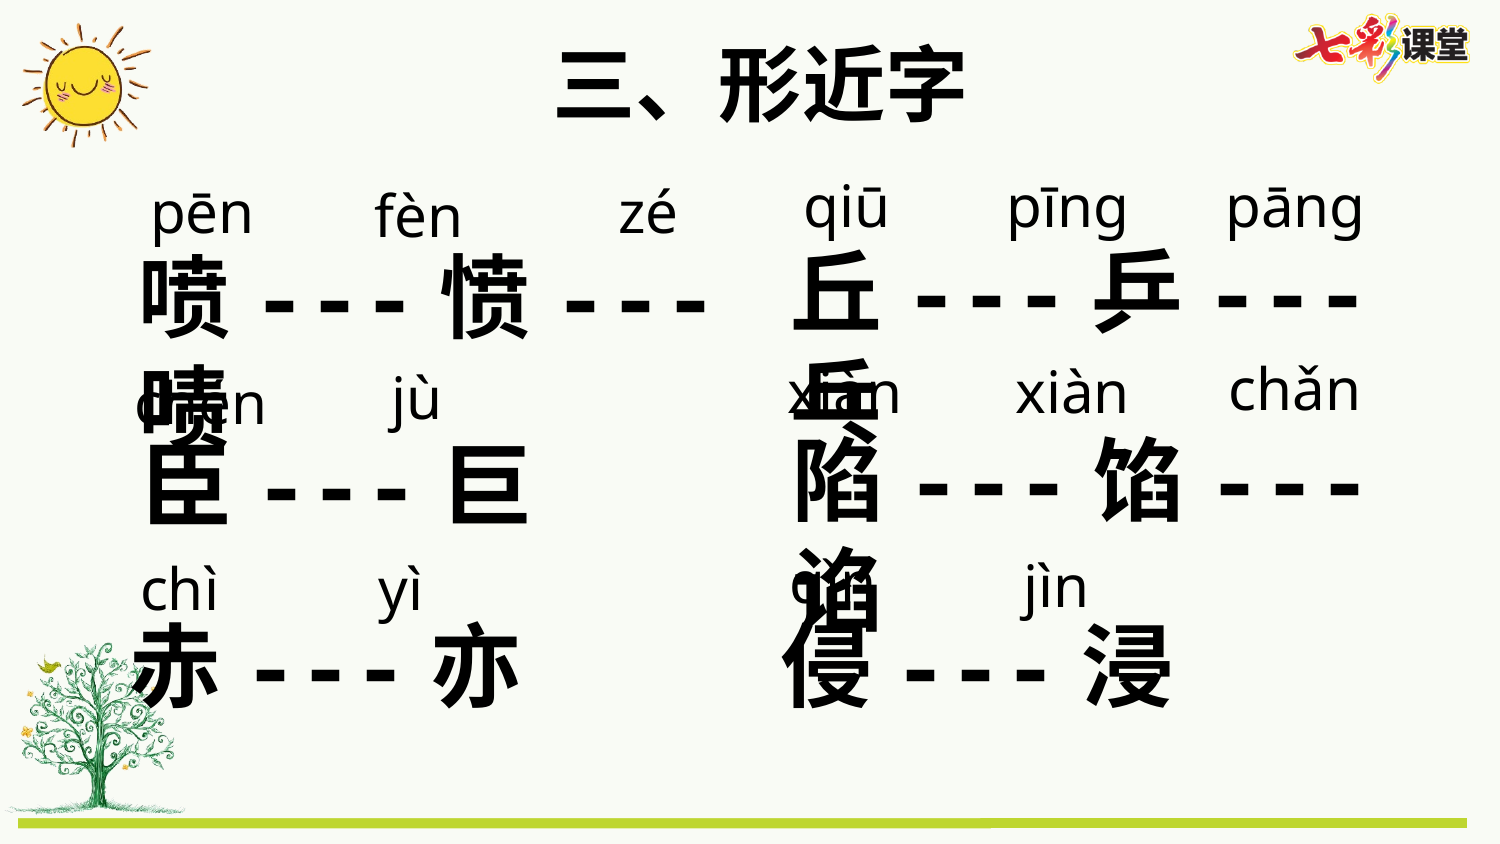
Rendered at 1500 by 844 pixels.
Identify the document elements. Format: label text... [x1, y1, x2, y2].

text_box xiàn [772, 347, 918, 433]
text_box pēn [135, 167, 298, 252]
text_box 三、形近字 [537, 25, 984, 140]
text_box yì [363, 545, 439, 630]
text_box qǐn [775, 537, 892, 623]
text_box 侵---浸 [765, 601, 1403, 727]
text_box 陷---馅---谄 [778, 415, 1410, 651]
text_box 喷---愤---啧 [123, 232, 758, 420]
text_box chì [125, 545, 234, 630]
text_box 丘---乒---乓 [775, 227, 1410, 415]
text_box chén [119, 359, 283, 444]
text_box xiàn [1000, 347, 1209, 433]
text_box jìn [1008, 541, 1105, 627]
text_box pāng [1210, 161, 1388, 247]
picture [1291, 9, 1472, 87]
text_box pīng [991, 161, 1155, 247]
text_box zé [603, 167, 748, 252]
text_box jù [376, 353, 550, 439]
picture [0, 0, 173, 172]
text_box 赤---亦 [115, 601, 752, 727]
text_box chǎn [1213, 344, 1403, 429]
picture [0, 608, 1467, 844]
text_box qiū [788, 161, 933, 247]
text_box 臣---巨 [126, 420, 758, 546]
text_box fèn [360, 171, 505, 256]
